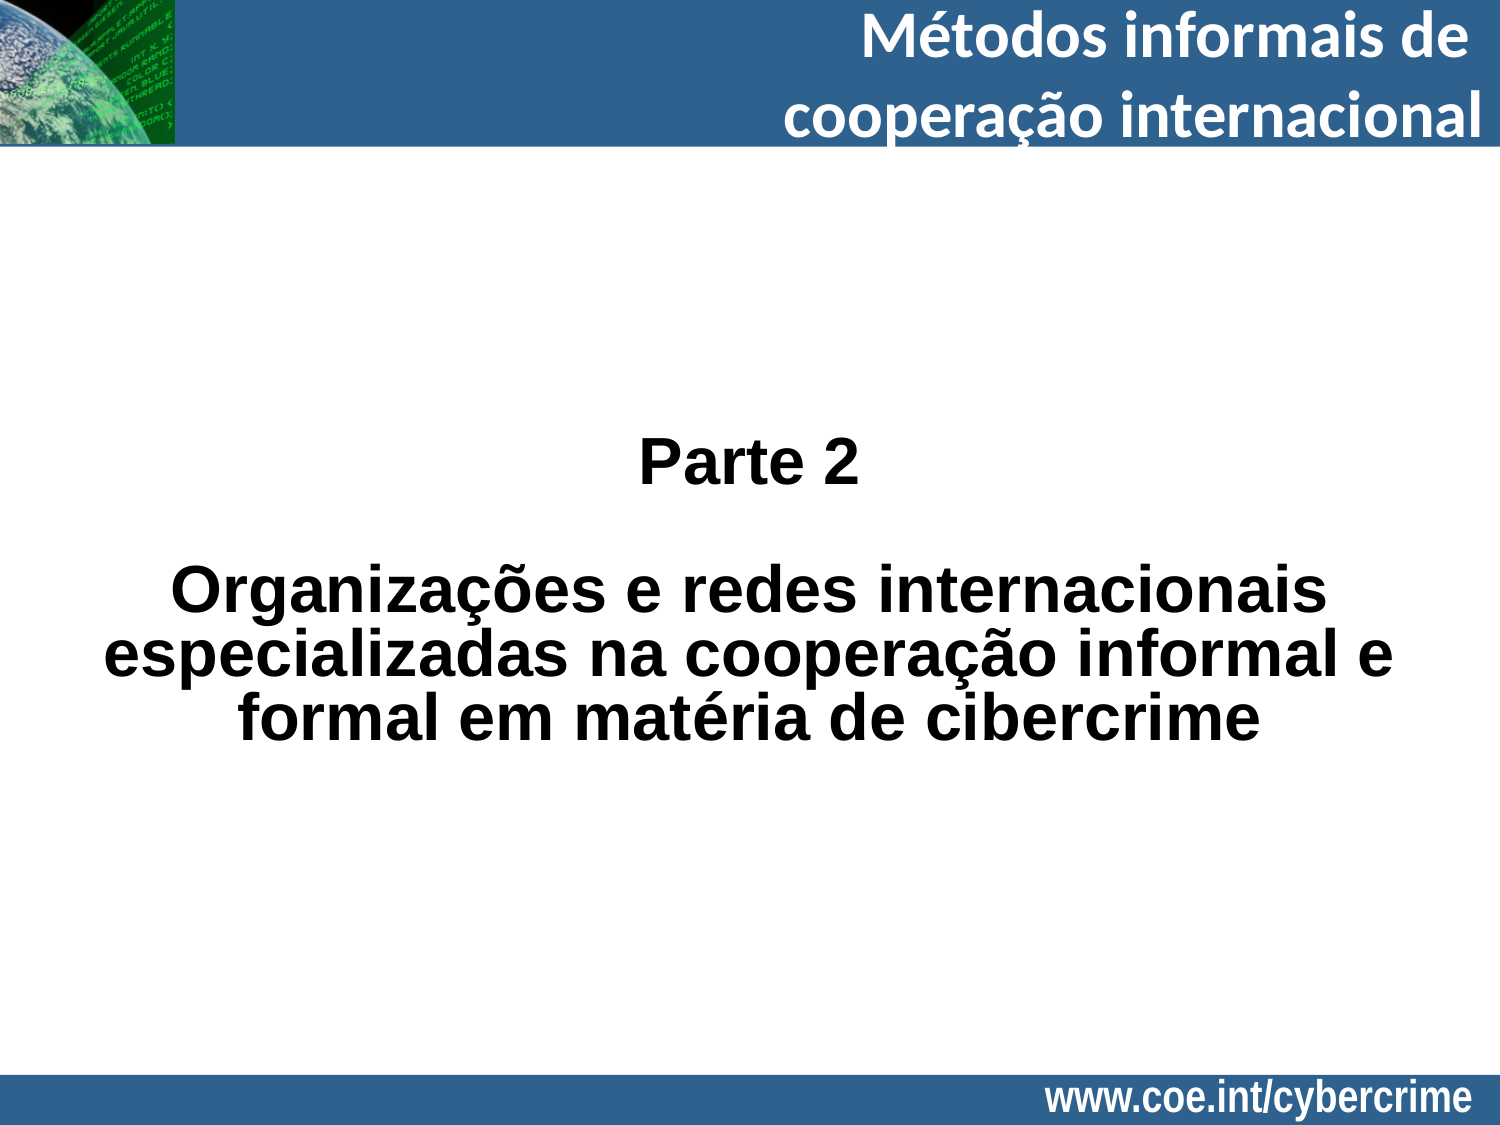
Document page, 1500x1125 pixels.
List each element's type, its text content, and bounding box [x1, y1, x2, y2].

text_box www.coe.int/cybercrime [1030, 1059, 1500, 1125]
text_box Parte 2 Organizações e redes internacionais especializadas na cooperação informal e formal em matéria de cibercrime [50, 425, 1450, 825]
picture [0, 0, 175, 144]
text_box [0, 1073, 1030, 1125]
text_box Métodos informais de cooperação internacional [177, 0, 1500, 149]
